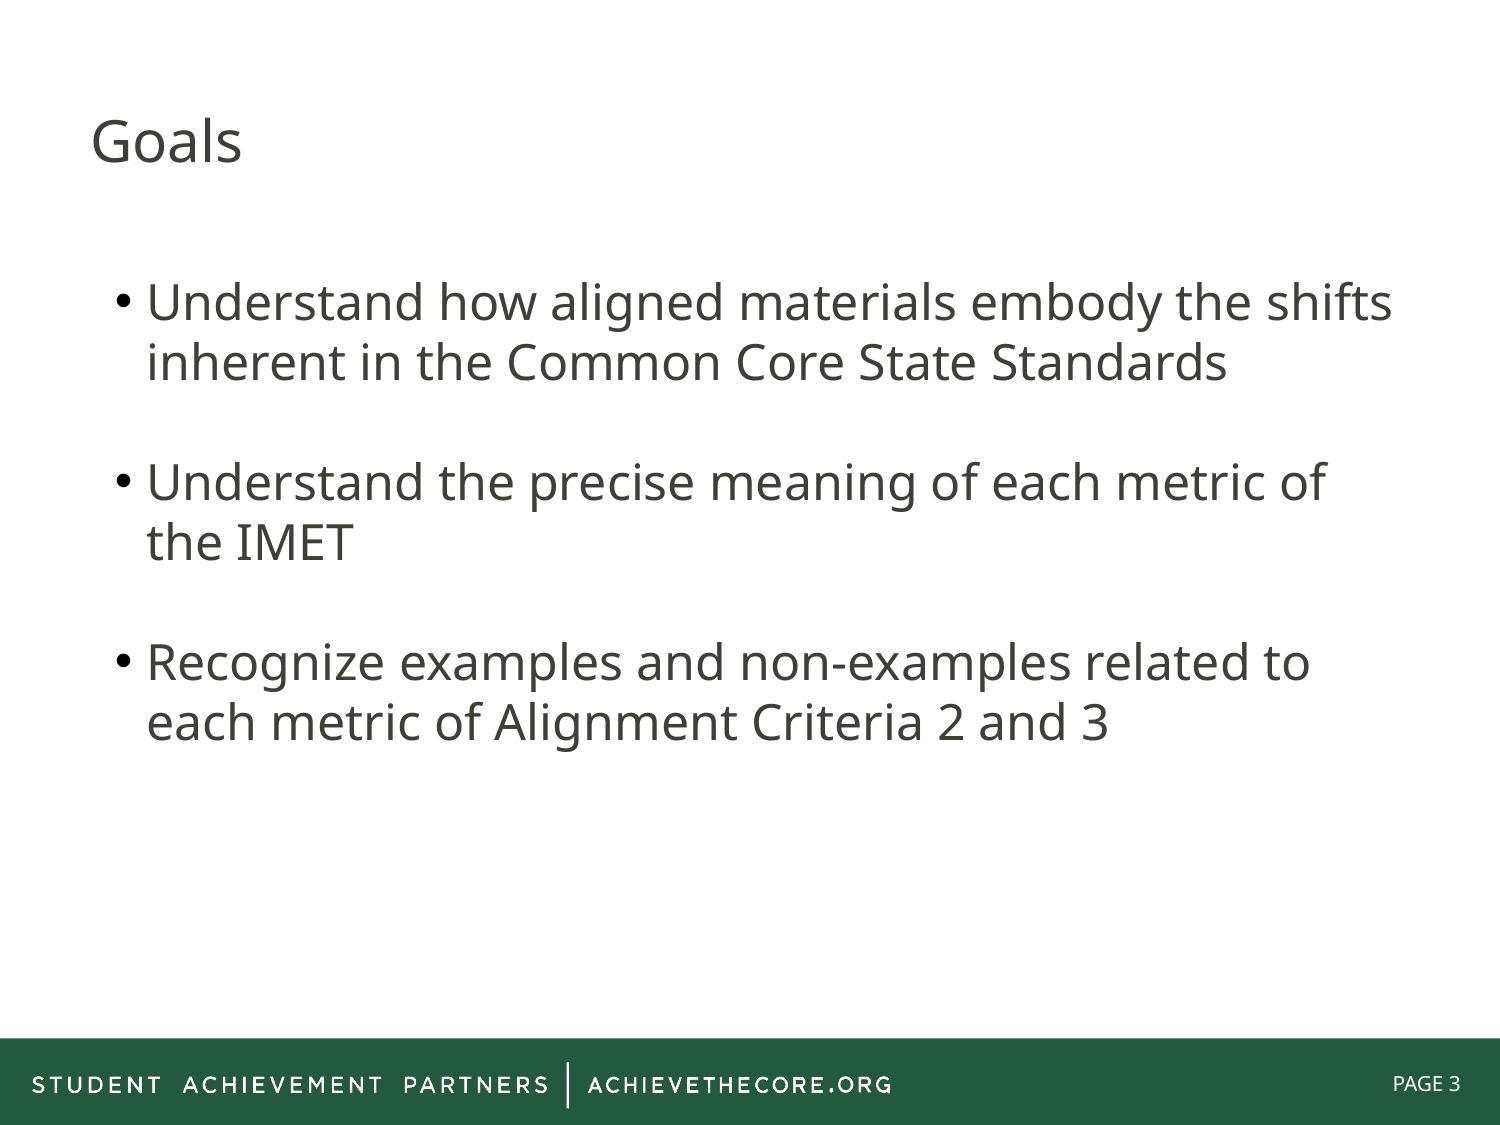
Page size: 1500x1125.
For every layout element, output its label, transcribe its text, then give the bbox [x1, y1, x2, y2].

title Goals [75, 45, 1425, 233]
list Understand how aligned materials embody the shifts inherent in the Common Core State Standards Understand the precise meaning of each metric of the IMET Recognize examples and non-examples related to each metric of Alignment Criteria 2 and 3 [75, 262, 1425, 1005]
picture [12, 1055, 911, 1112]
